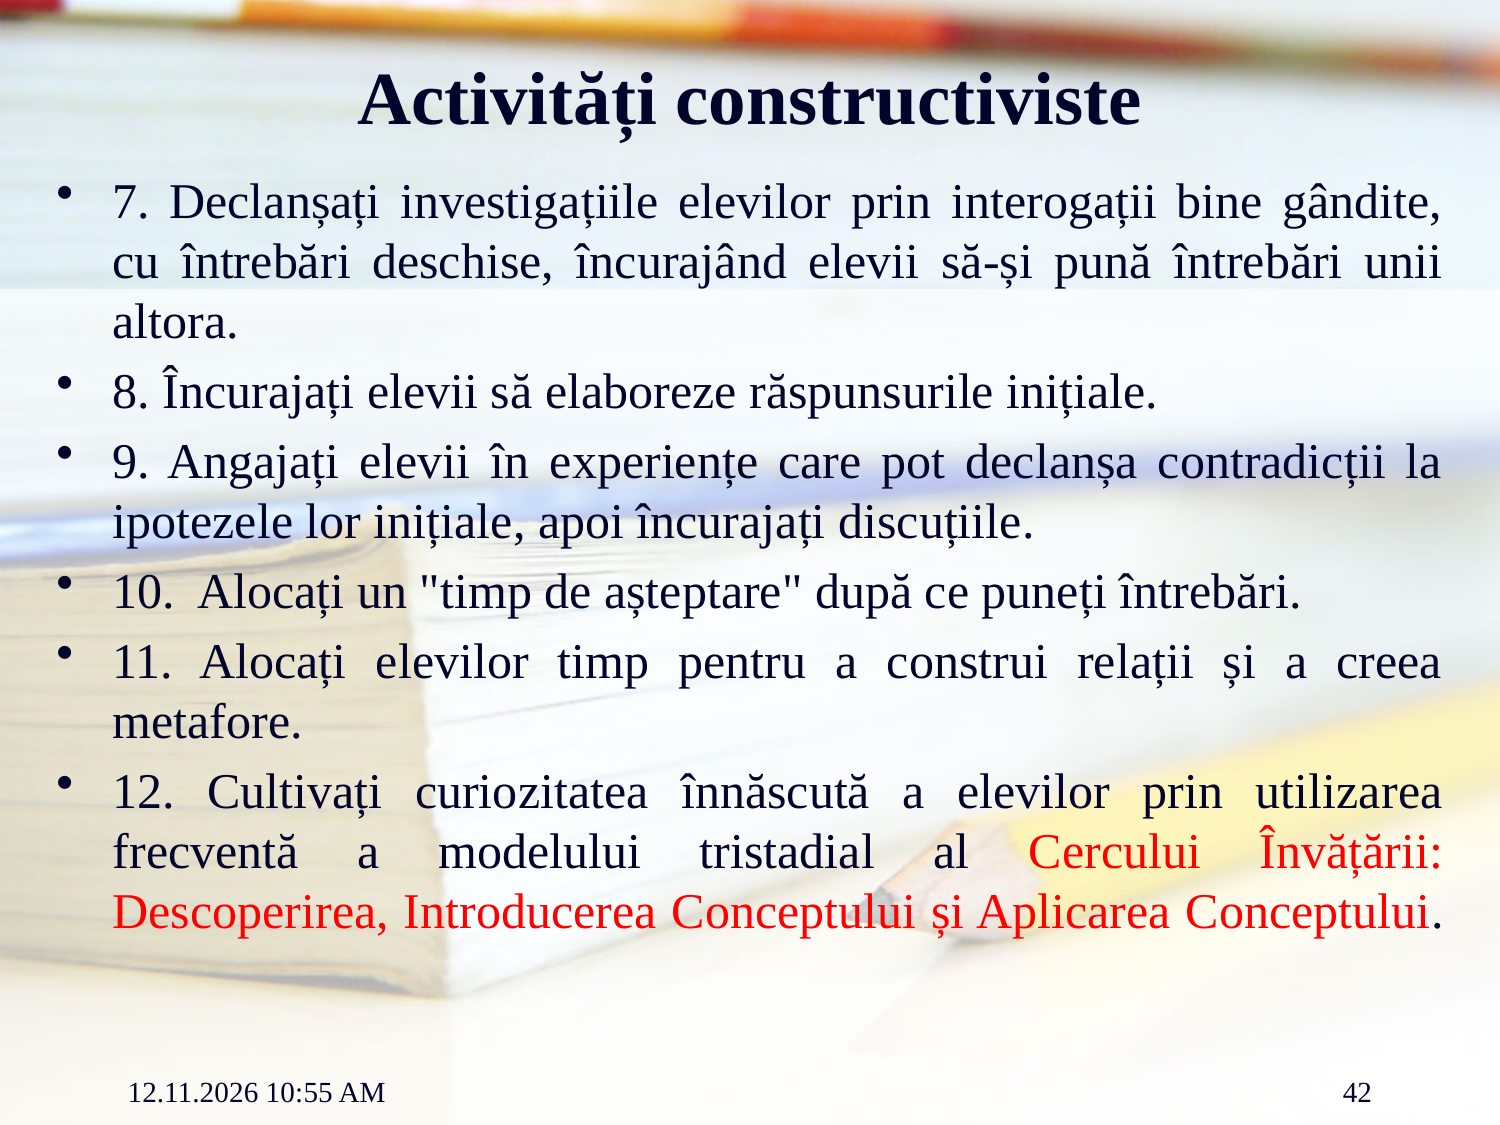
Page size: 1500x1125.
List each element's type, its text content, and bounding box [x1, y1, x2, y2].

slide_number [112, 1065, 426, 1114]
picture [0, 0, 1500, 1125]
title Activități constructiviste [74, 18, 1426, 171]
list 7. Declanșați investigațiile elevilor prin interogații bine gândite, cu întrebări deschise, încurajând elevii să-și pună întrebări unii altora. 8. Încurajați elevii să elaboreze răspunsurile inițiale. 9. Angajați elevii în experiențe care pot declanșa contradicții la ipotezele lor inițiale, apoi încurajați discuțiile. 10. Alocați un "timp de așteptare" după ce puneți întrebări. 11. Alocați elevilor timp pentru a construi relații și a creea metafore. 12. Cultivați curiozitatea înnăscută a elevilor prin utilizarea frecventă a modelului tristadial al Cercului Învățării: Descoperirea, Introducerea Conceptului și Aplicarea Conceptului. [40, 160, 1460, 986]
slide_number 42 [1074, 1065, 1388, 1114]
